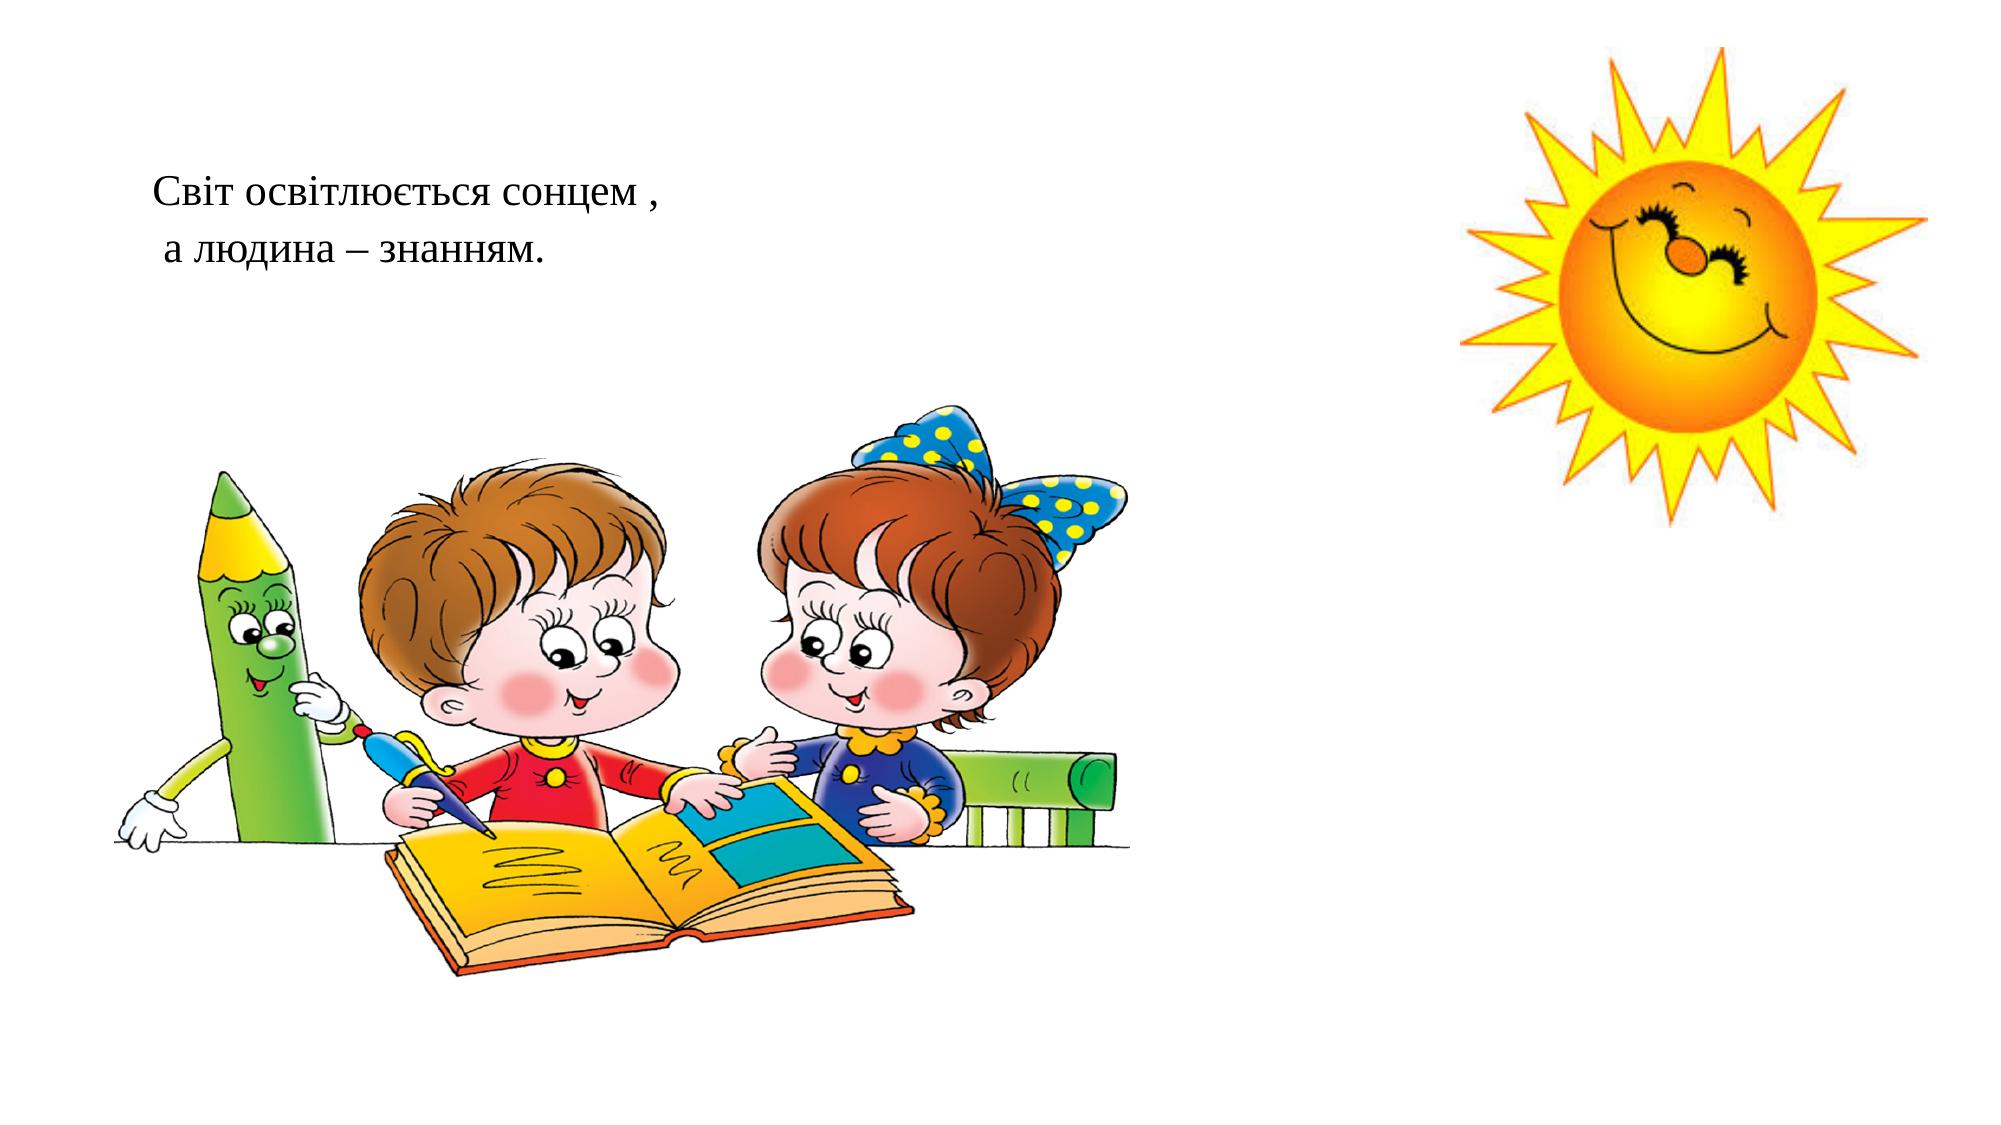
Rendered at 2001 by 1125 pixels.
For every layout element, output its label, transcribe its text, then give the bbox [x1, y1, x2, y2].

title Світ освітлюється сонцем , а людина – знанням. [137, 150, 1460, 368]
picture [1460, 47, 1928, 528]
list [114, 389, 1130, 981]
